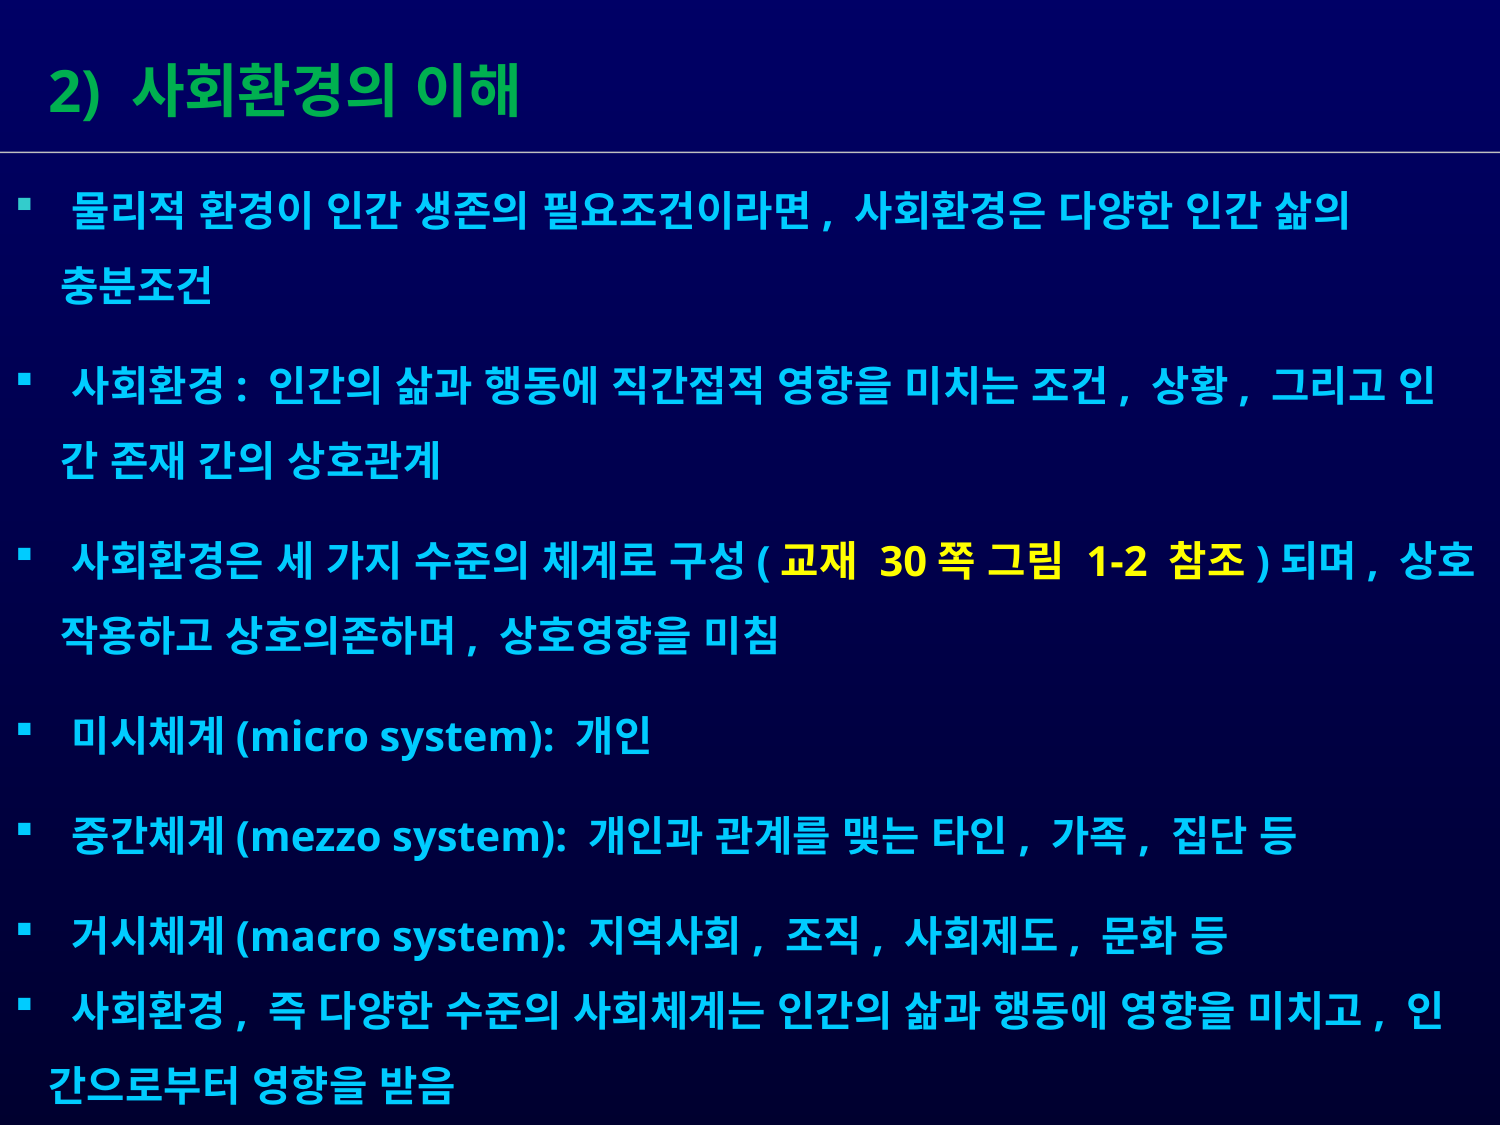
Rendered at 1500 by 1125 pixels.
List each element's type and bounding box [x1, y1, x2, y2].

text_box [0, 46, 1500, 1125]
